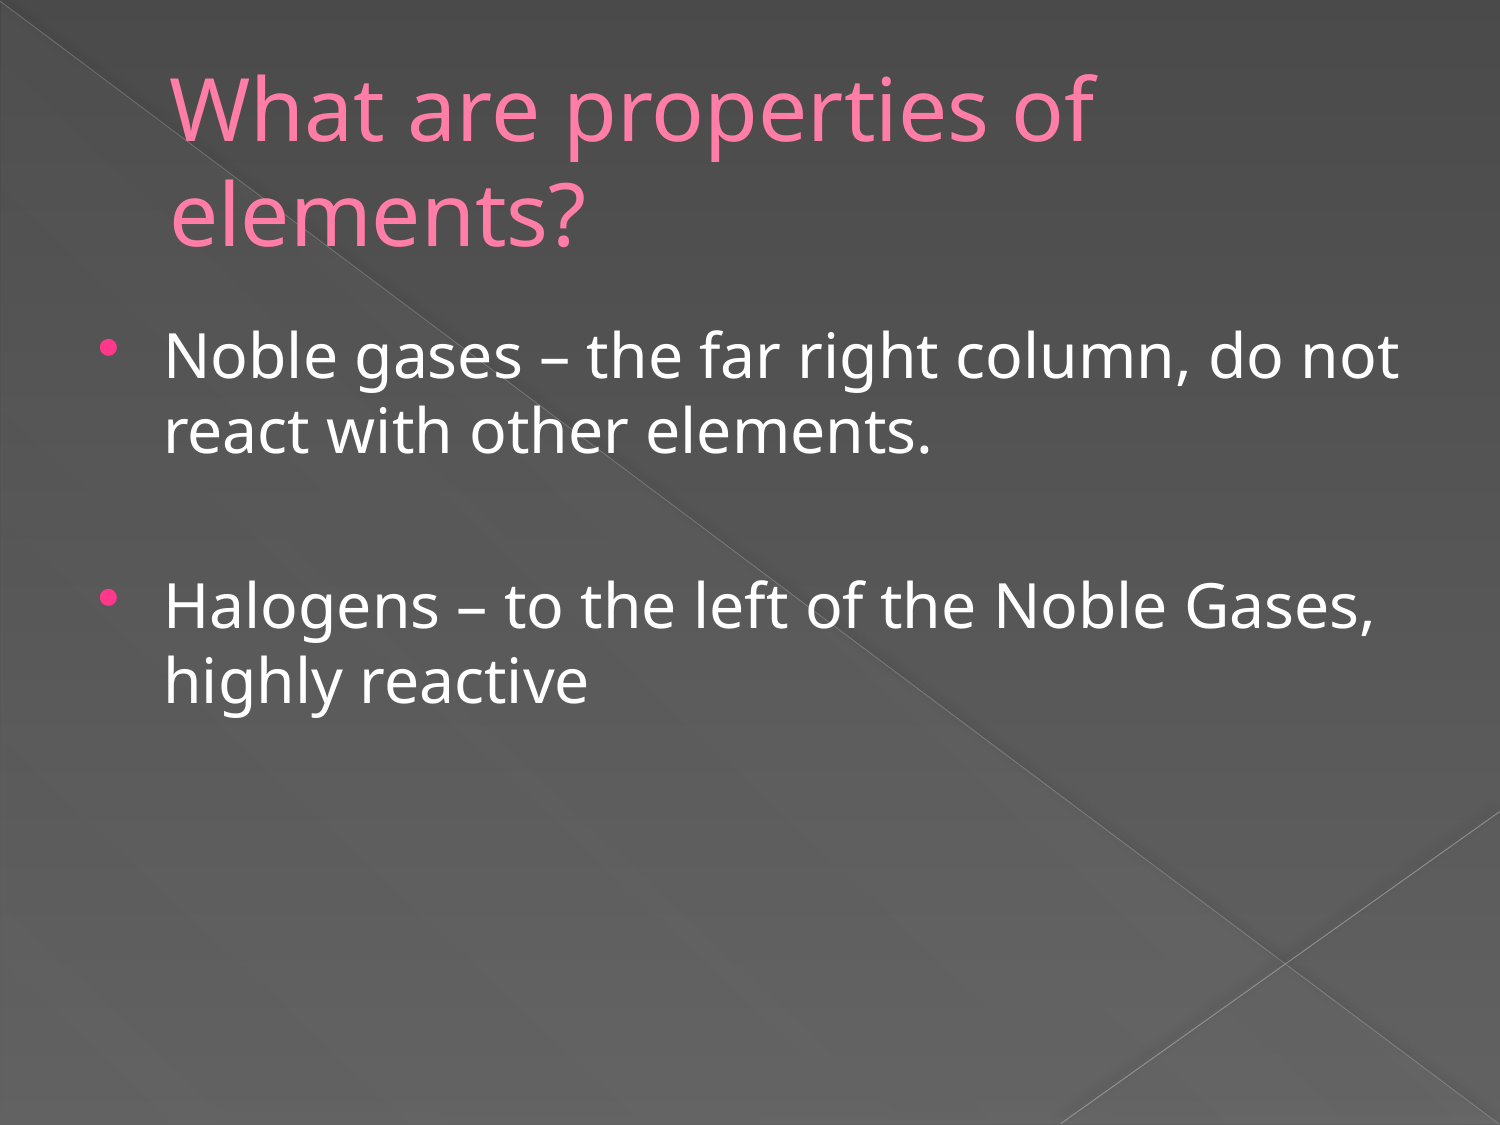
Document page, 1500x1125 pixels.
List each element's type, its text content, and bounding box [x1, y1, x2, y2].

title What are properties of elements? [75, 43, 1425, 274]
list Noble gases – the far right column, do not react with other elements. Halogens – to the left of the Noble Gases, highly reactive [75, 308, 1425, 1059]
